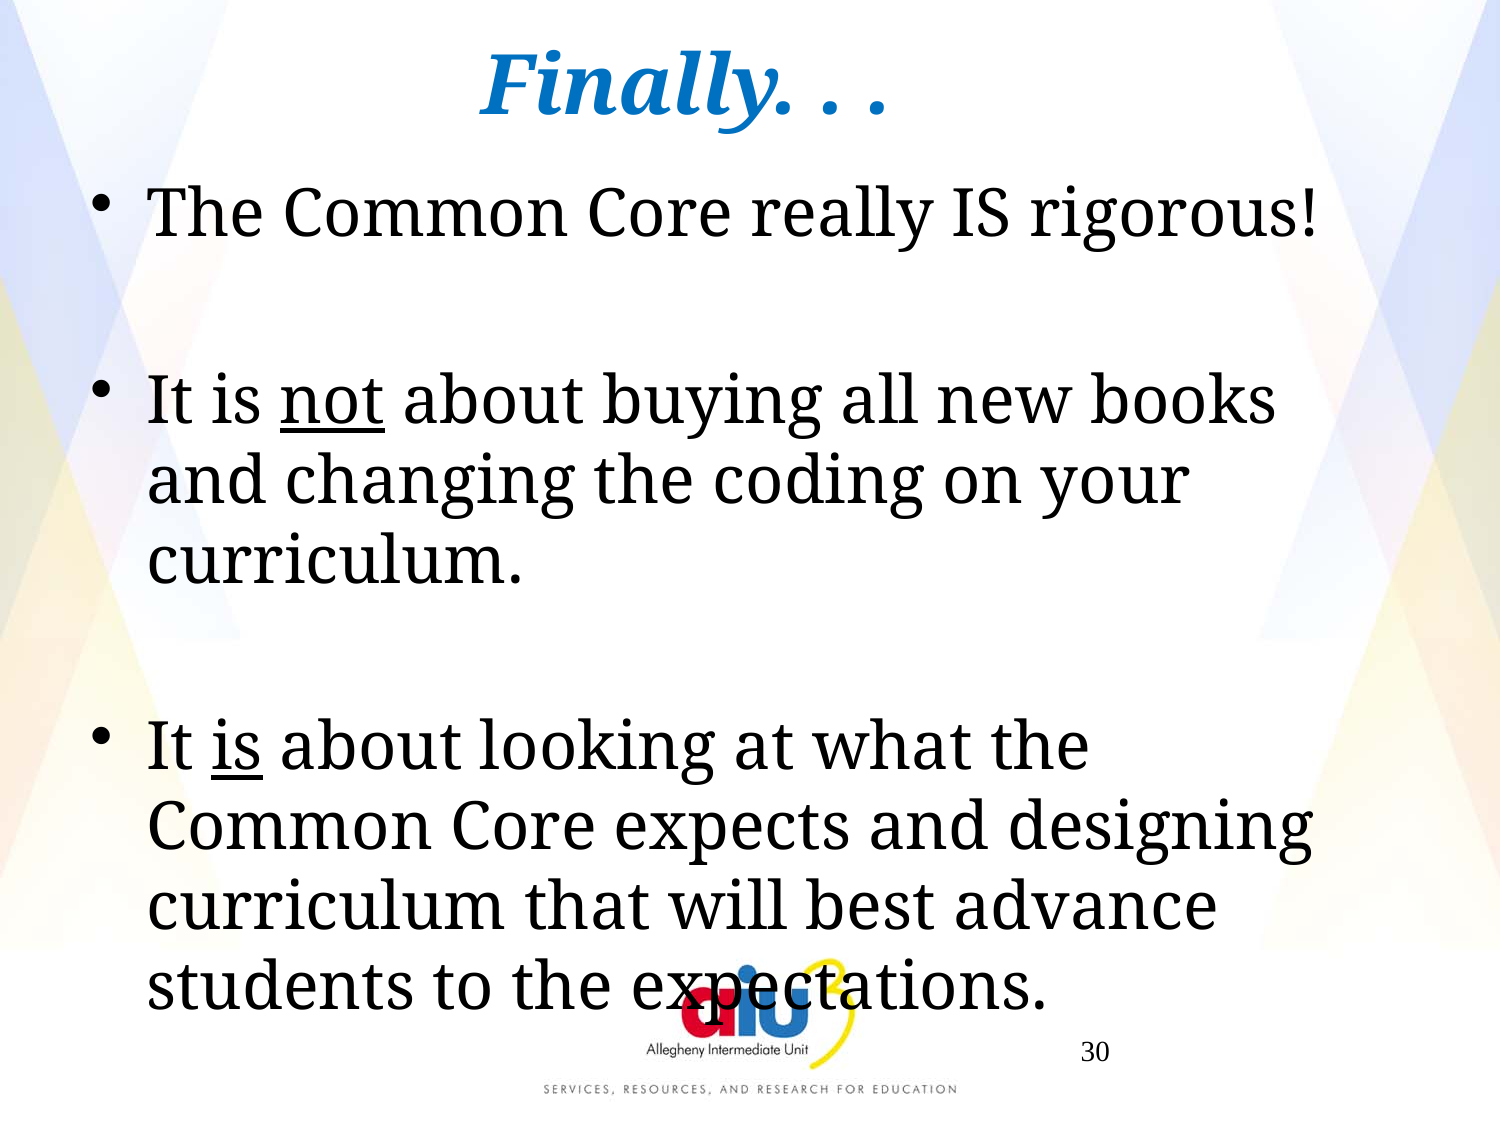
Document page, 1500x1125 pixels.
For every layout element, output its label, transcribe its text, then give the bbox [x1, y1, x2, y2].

picture [0, 0, 1500, 1125]
title Finally. . . [49, 0, 1326, 163]
list The Common Core really IS rigorous! It is not about buying all new books and changing the coding on your curriculum. It is about looking at what the Common Core expects and designing curriculum that will best advance students to the expectations. [74, 162, 1351, 901]
text_box 30 [812, 1024, 1125, 1100]
